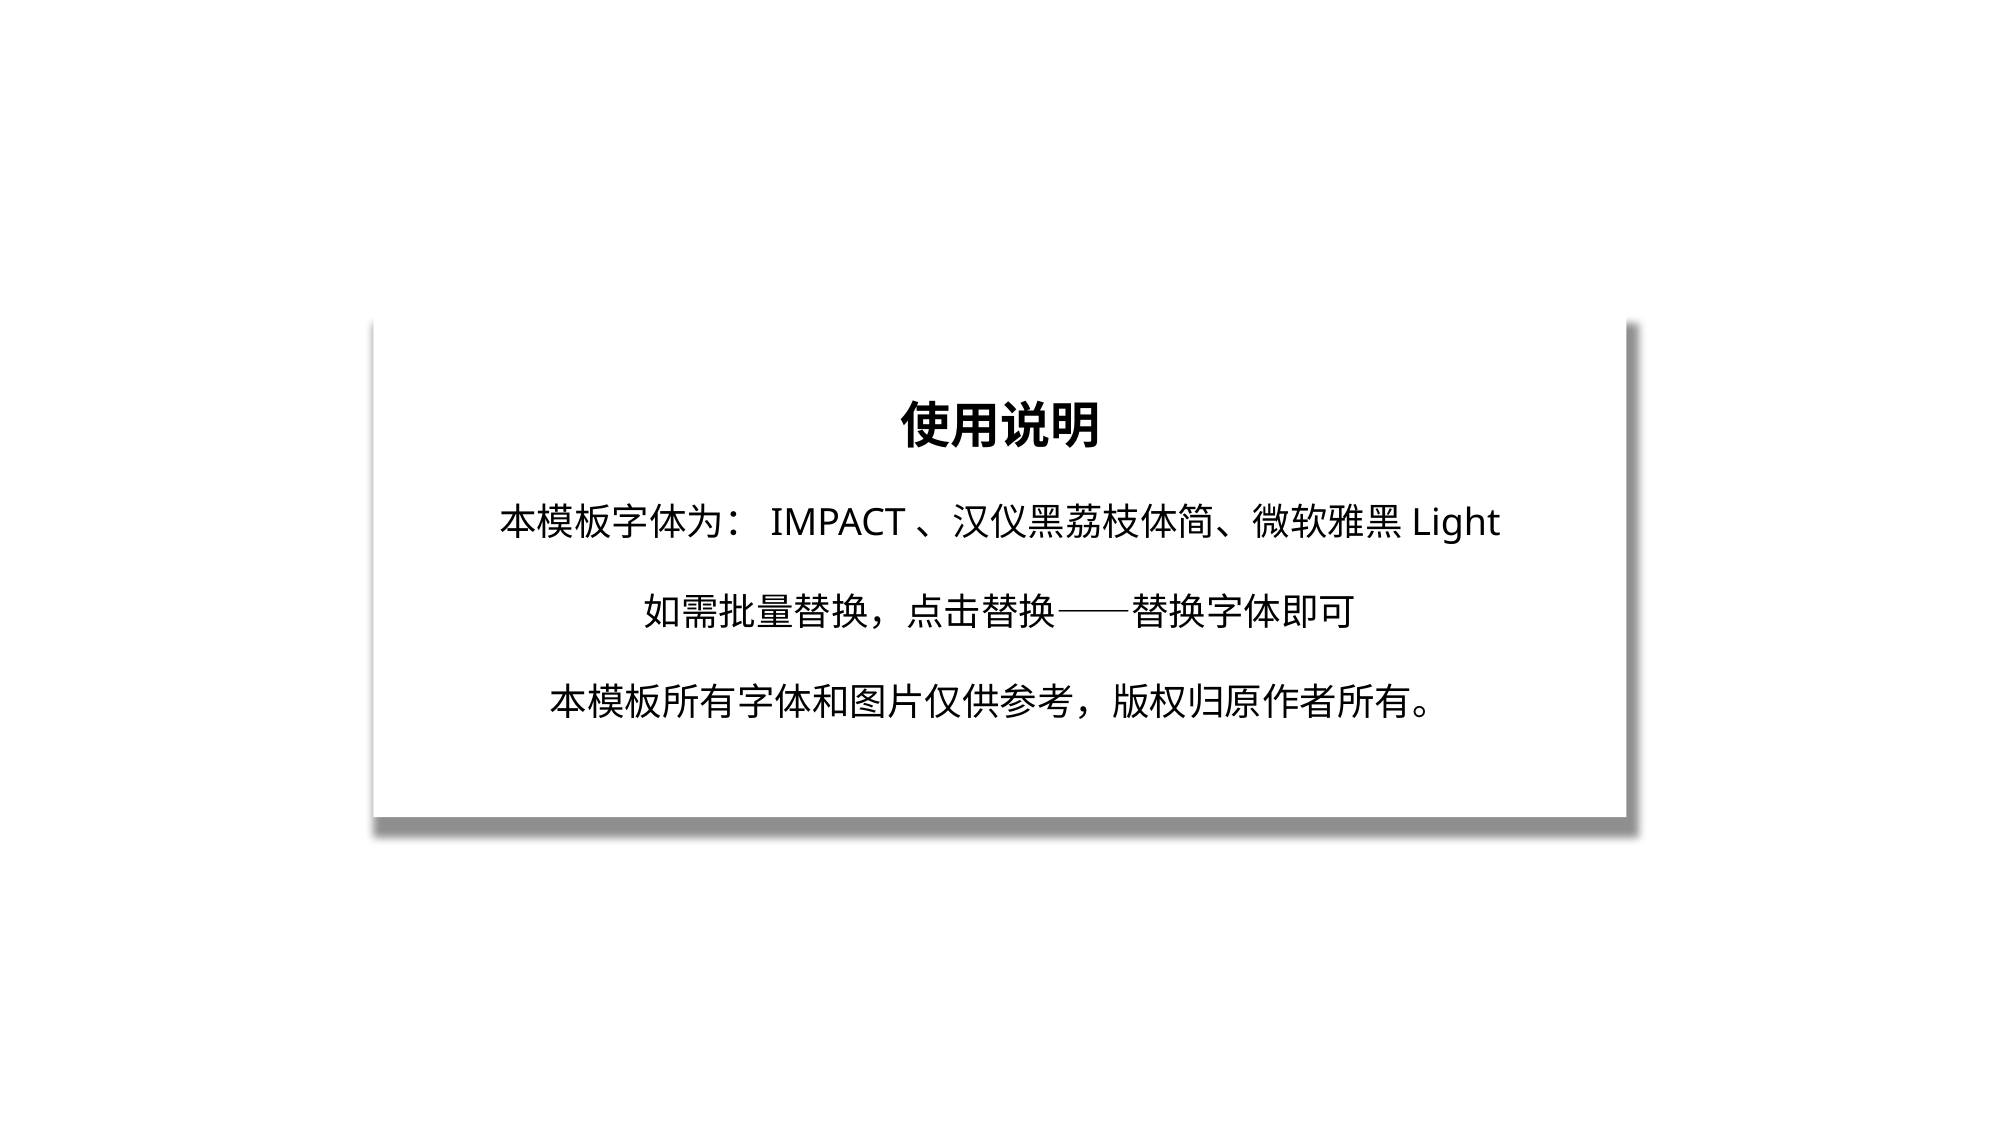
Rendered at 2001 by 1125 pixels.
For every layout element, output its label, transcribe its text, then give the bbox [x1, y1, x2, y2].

text_box 使用说明 本模板字体为：IMPACT、汉仪黑荔枝体简、微软雅黑Light 如需批量替换，点击替换——替换字体即可 本模板所有字体和图片仅供参考，版权归原作者所有。 [427, 325, 1573, 731]
text_box [372, 307, 1628, 818]
